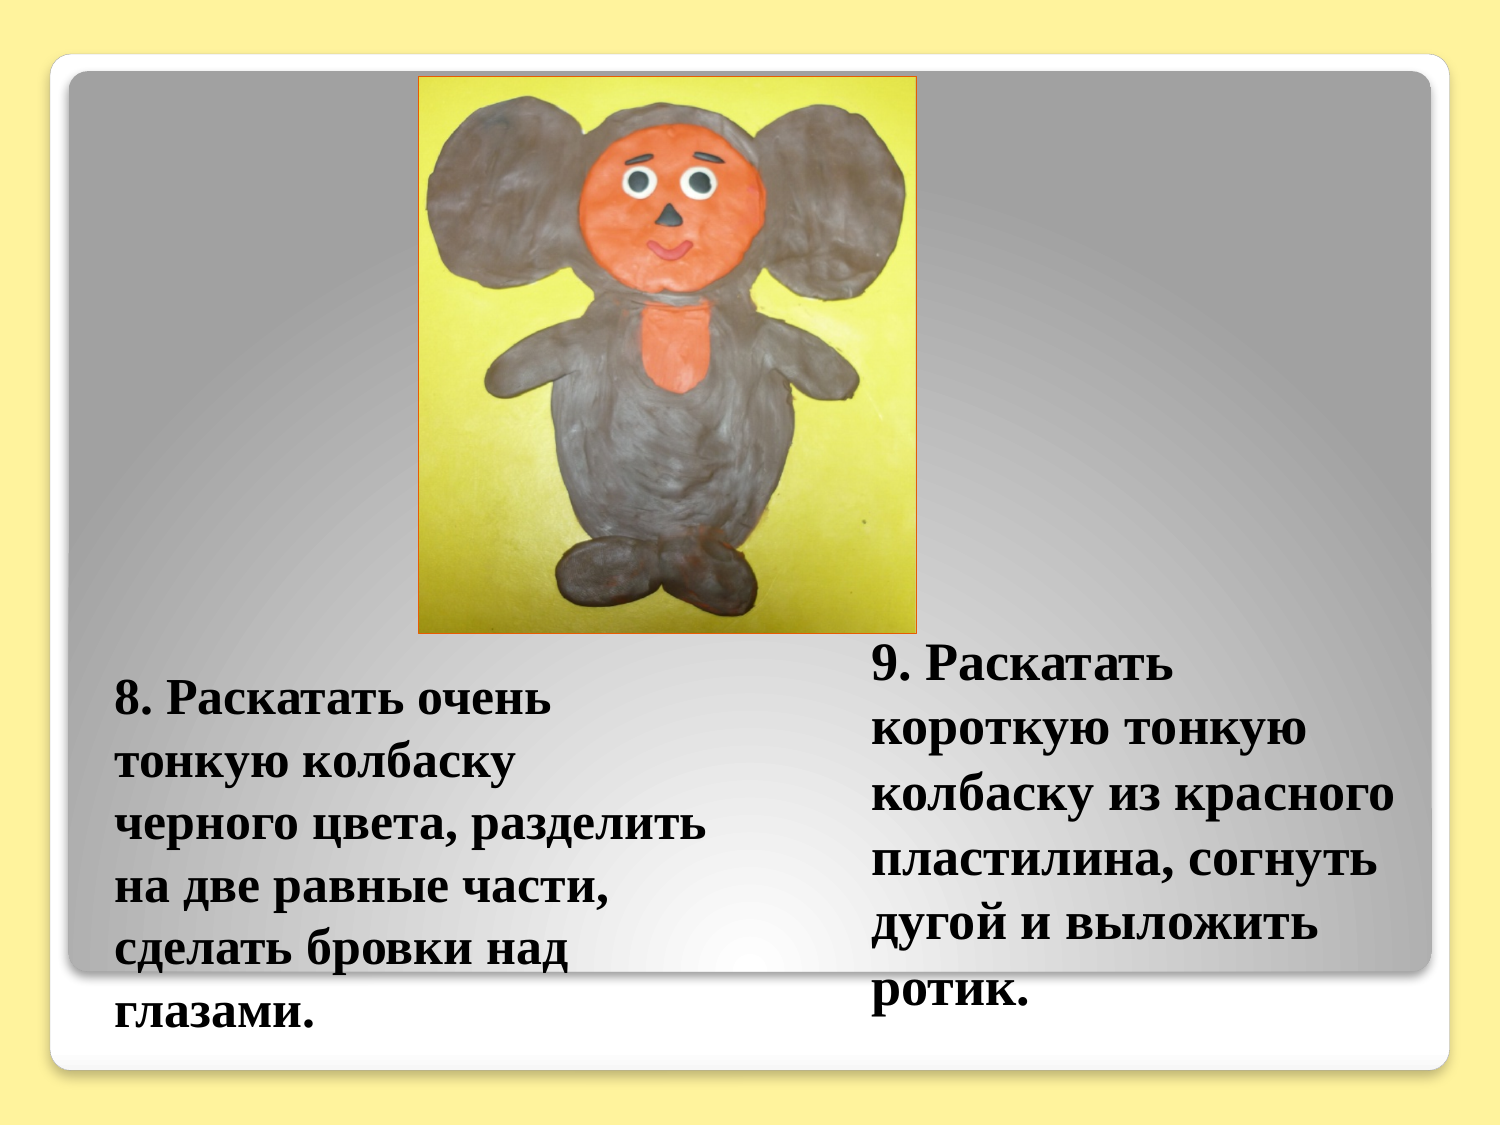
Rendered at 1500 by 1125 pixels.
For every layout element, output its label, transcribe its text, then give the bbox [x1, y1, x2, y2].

picture [388, 77, 946, 633]
title 9. Раскатать короткую тонкую колбаску из красного пластилина, согнуть дугой и выложить ротик. [856, 727, 1425, 1024]
list 8. Раскатать очень тонкую колбаску черного цвета, разделить на две равные части, сделать бровки над глазами. [84, 580, 730, 1047]
